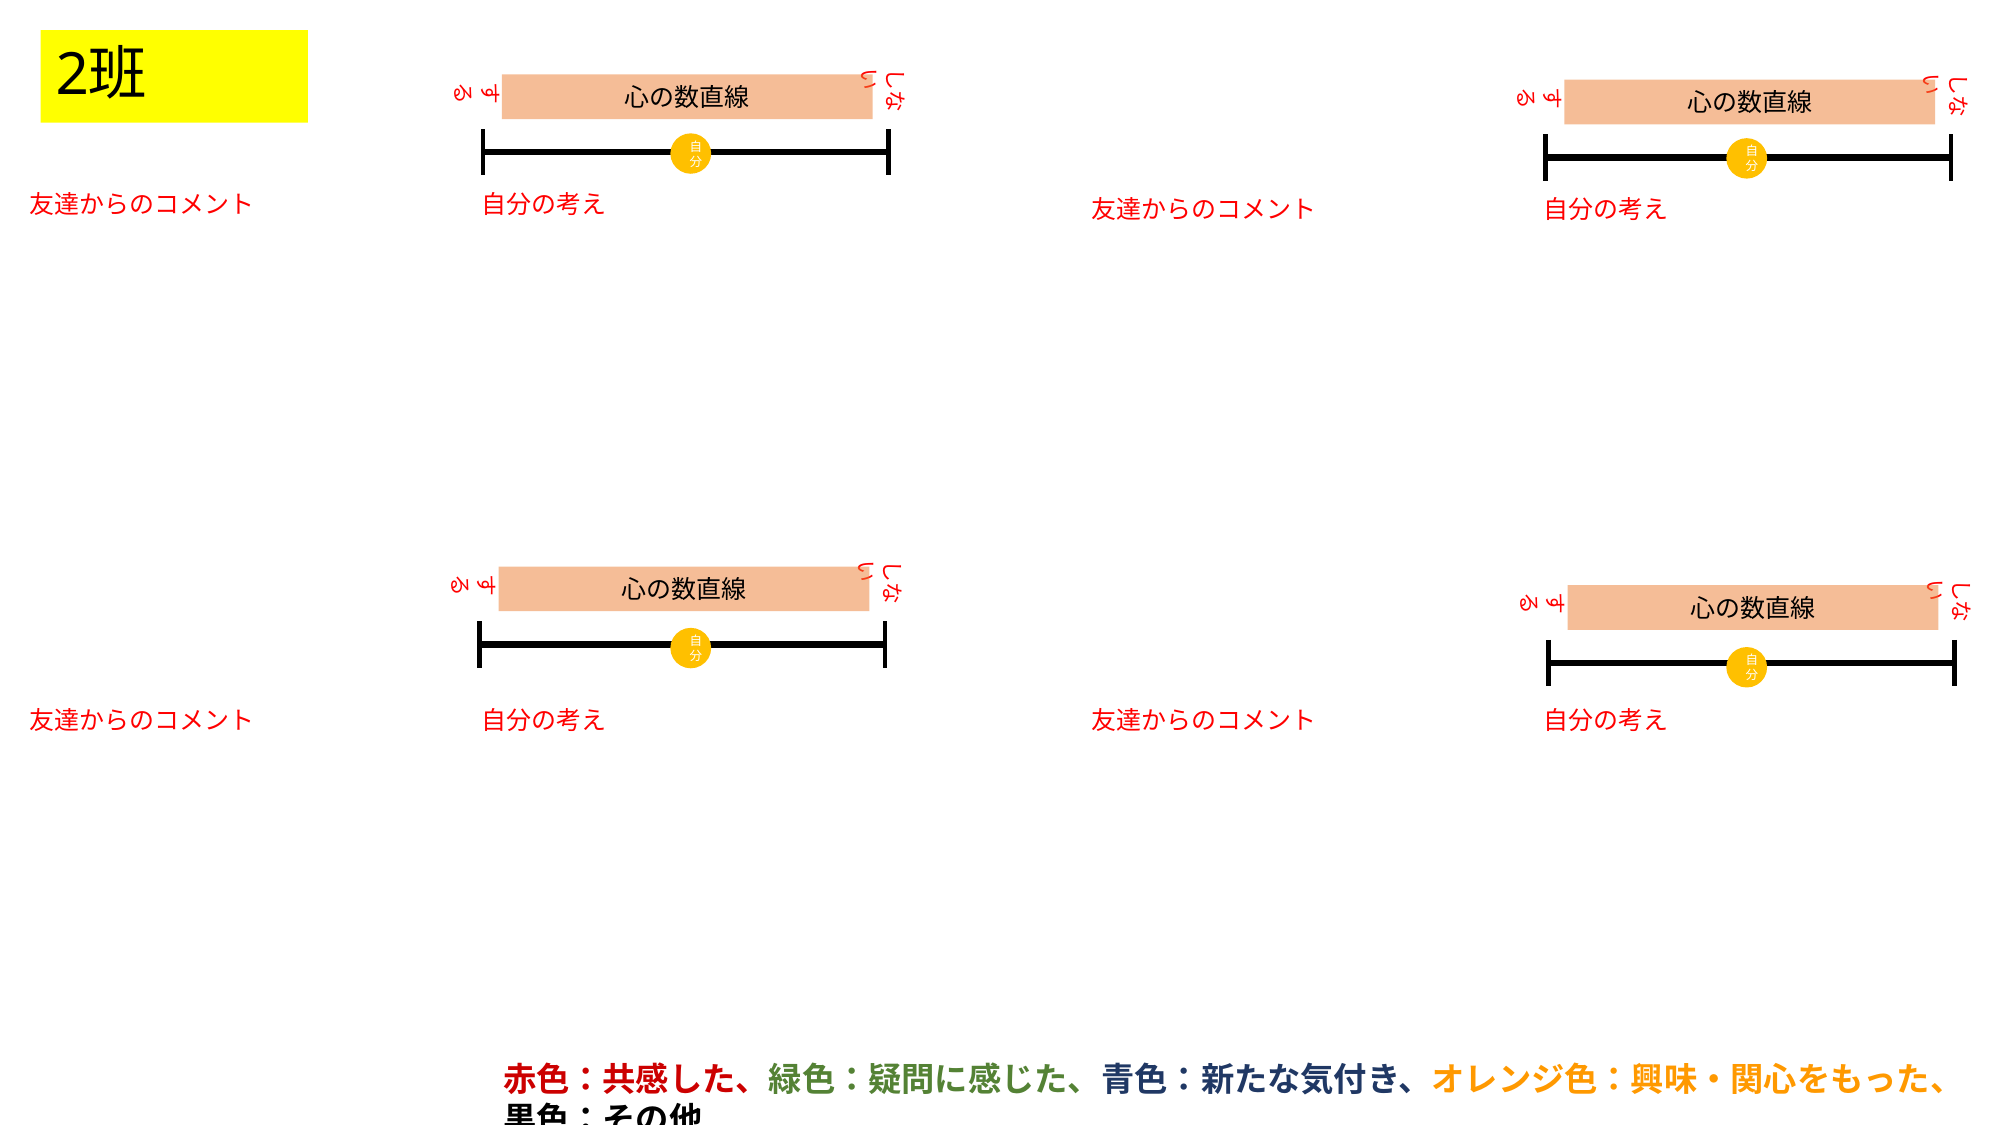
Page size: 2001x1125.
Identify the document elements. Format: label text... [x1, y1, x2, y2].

text_box 自分 [1726, 138, 1768, 179]
text_box 自分 [670, 627, 712, 669]
text_box 自分 [670, 133, 712, 174]
list 2班 [40, 30, 308, 123]
text_box 自分 [1726, 647, 1768, 688]
